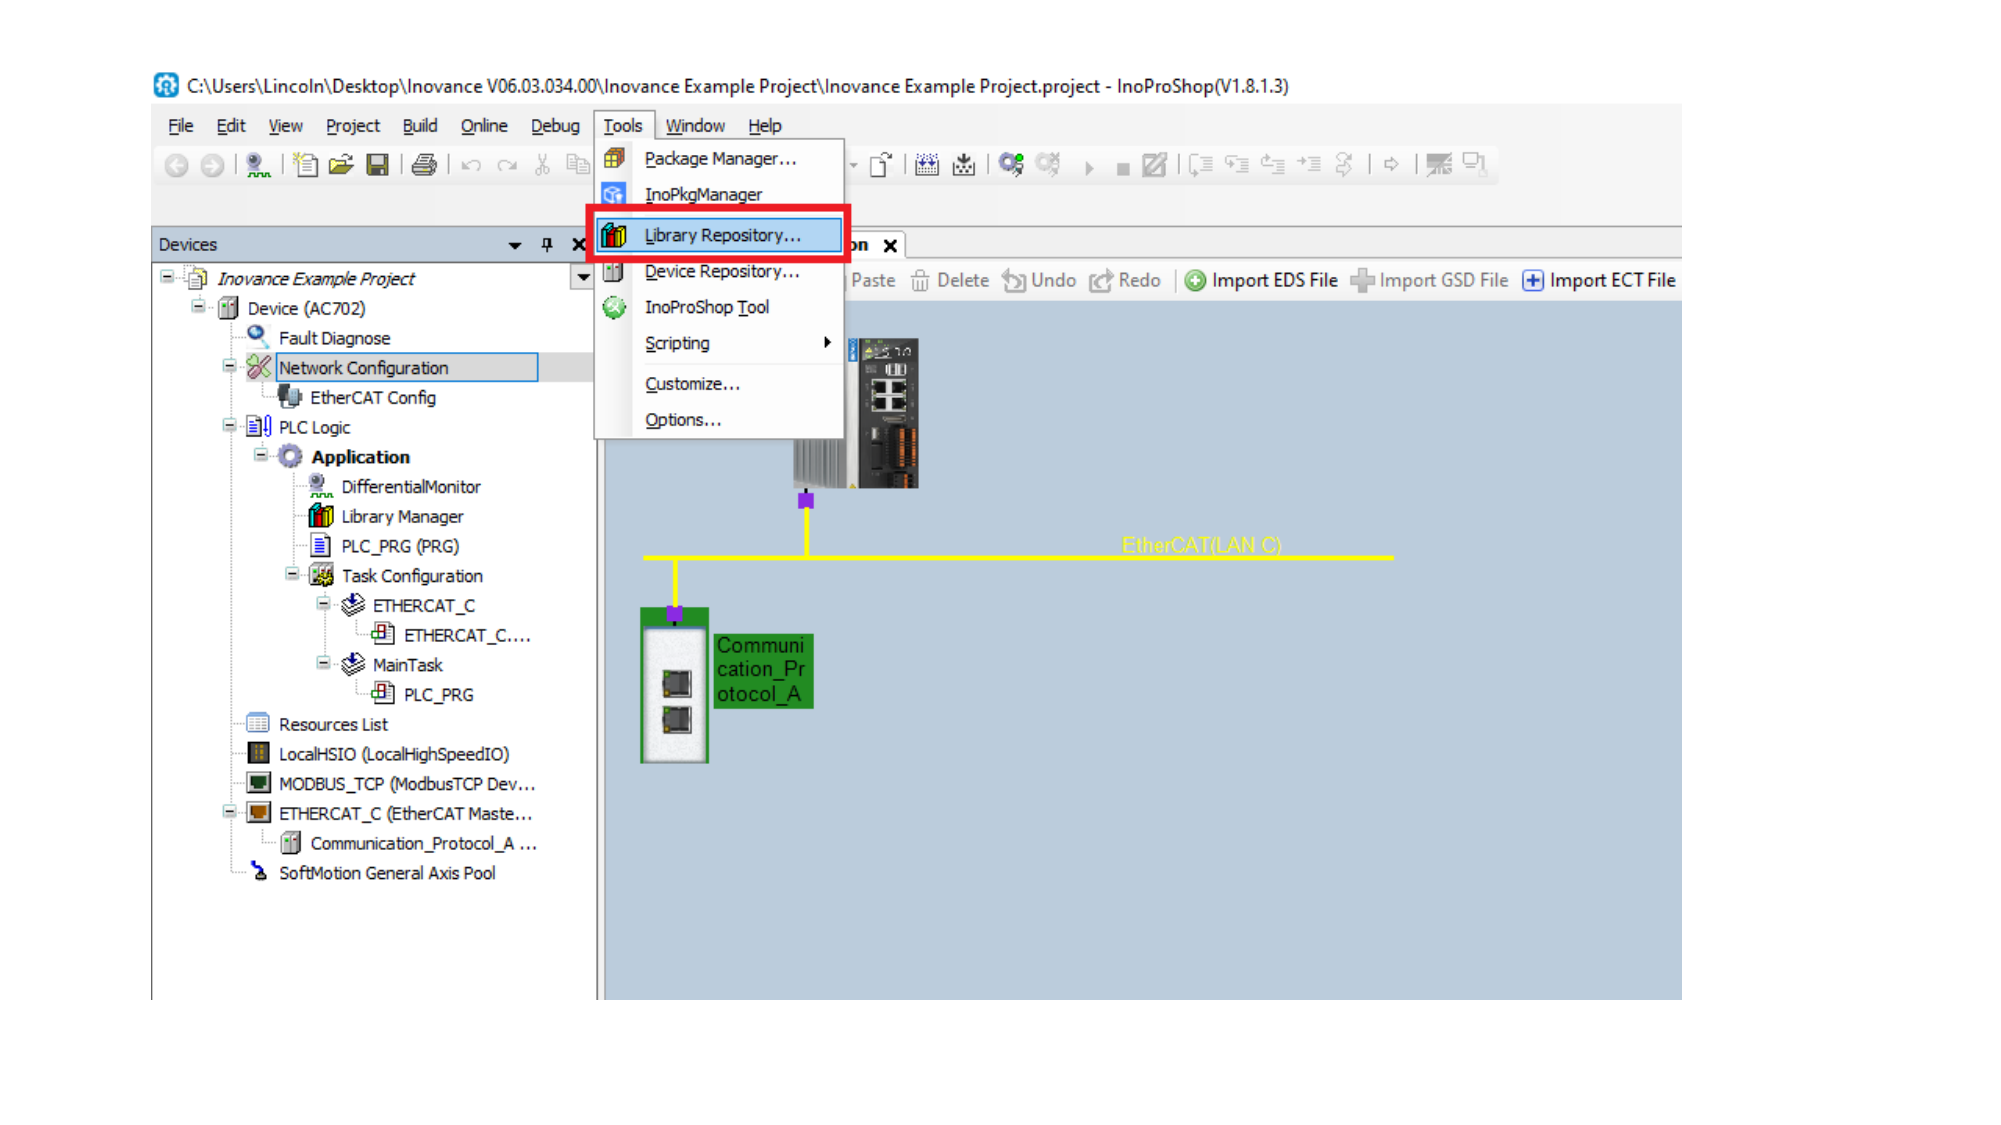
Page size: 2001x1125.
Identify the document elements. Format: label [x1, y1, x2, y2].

picture [151, 68, 1682, 1000]
